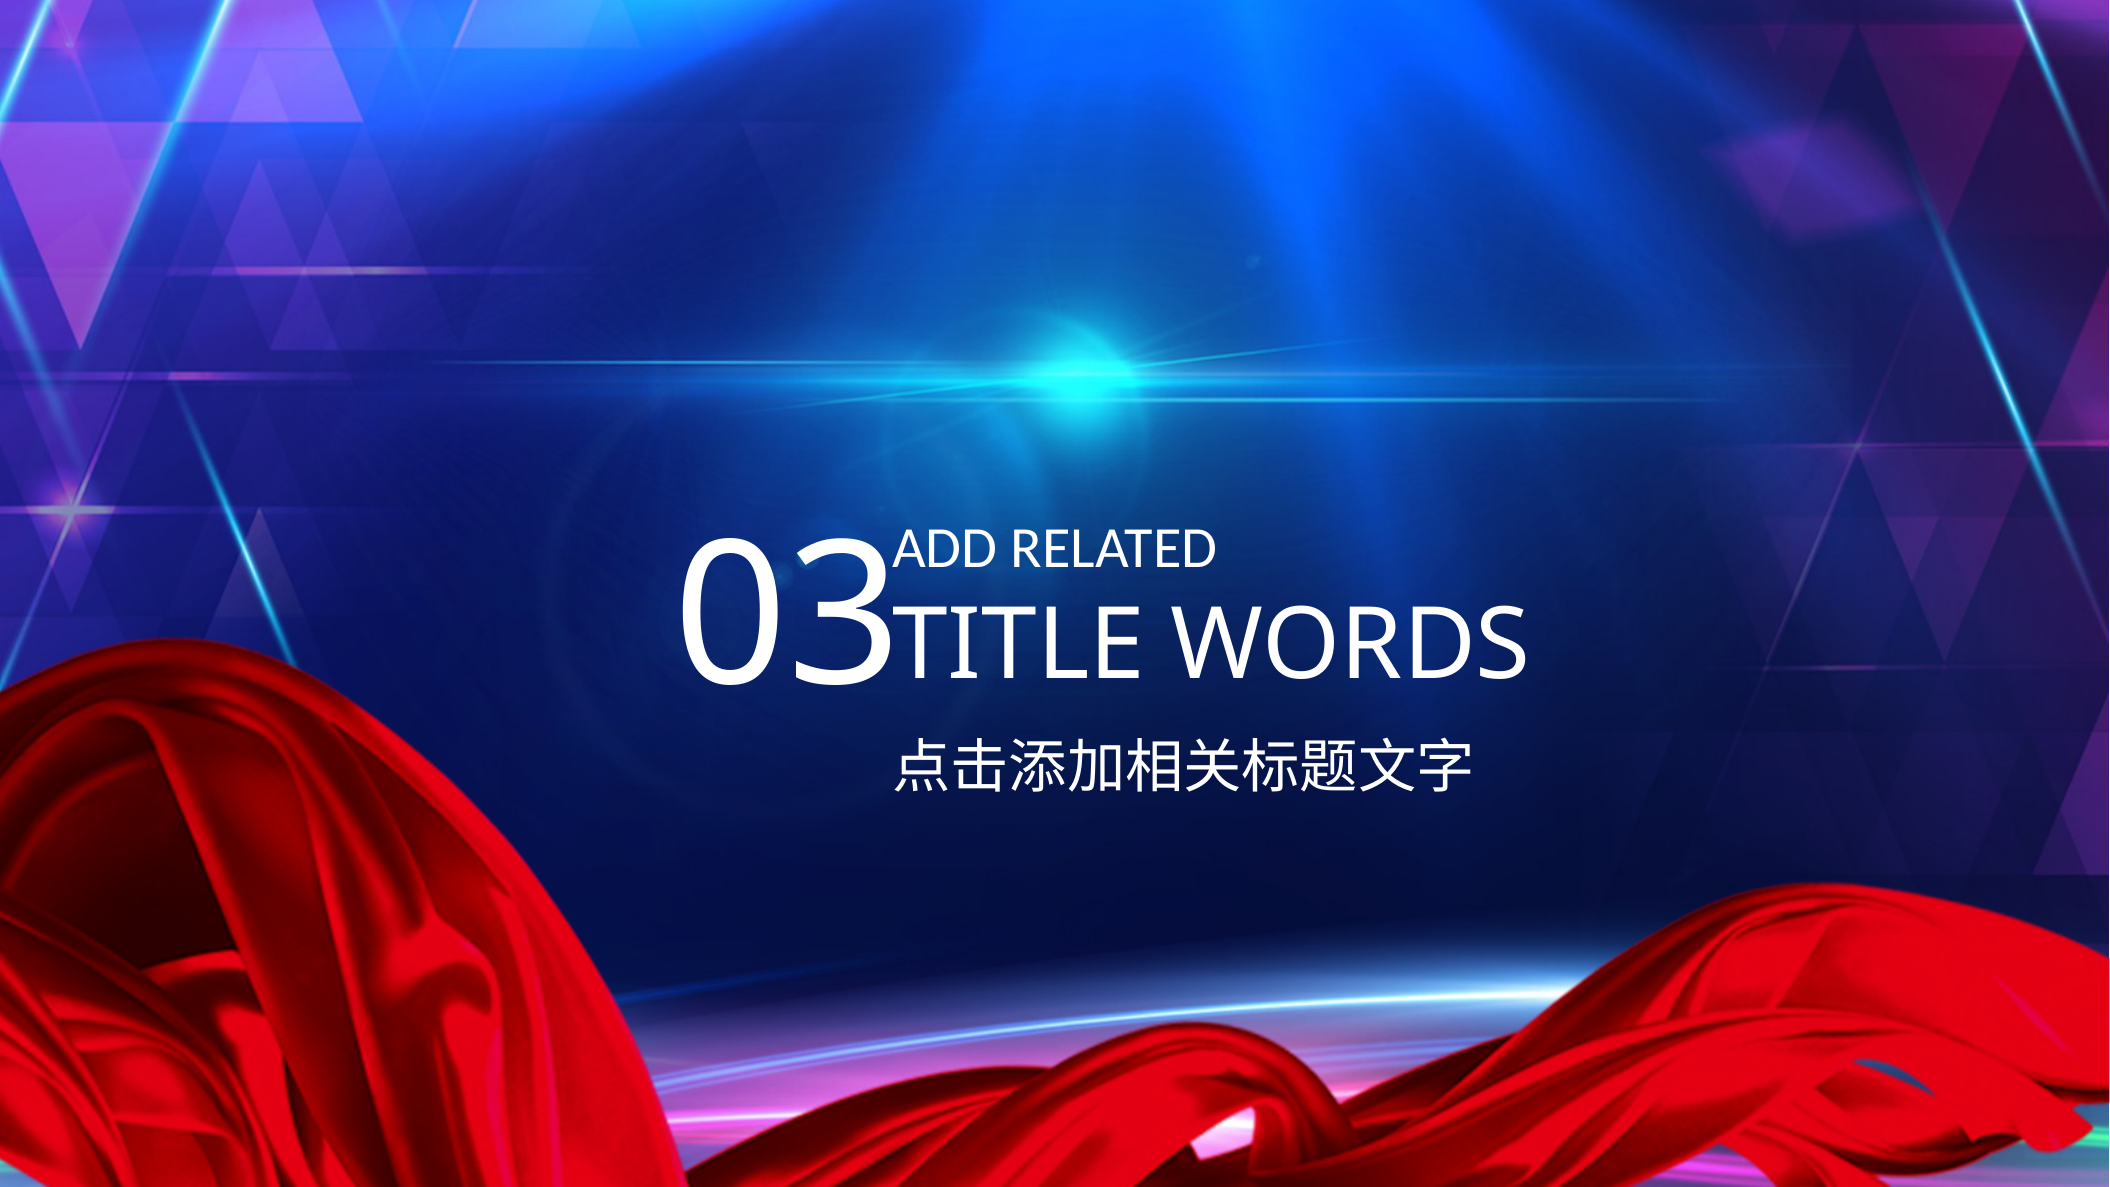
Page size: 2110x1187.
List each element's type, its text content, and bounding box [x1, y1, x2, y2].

text_box ADD RELATED TITLE WORDS [975, 501, 1652, 604]
text_box 03 [658, 476, 975, 604]
picture [0, 0, 2110, 1187]
